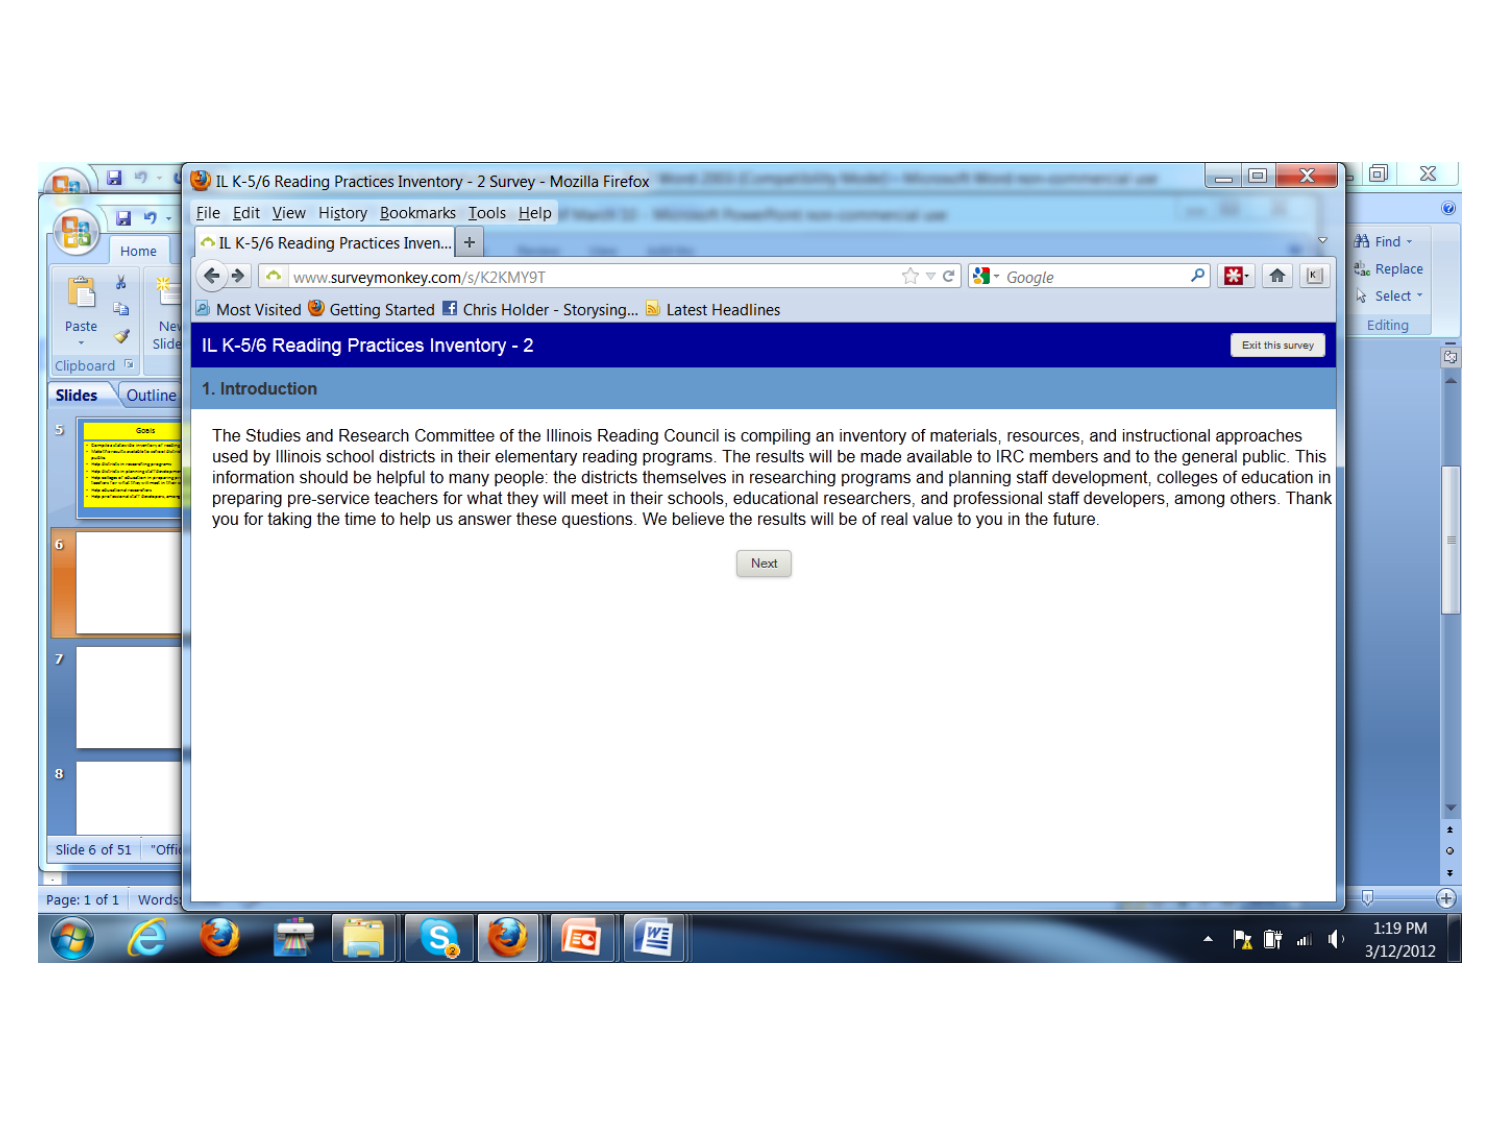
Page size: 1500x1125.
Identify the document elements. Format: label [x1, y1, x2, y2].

picture [38, 162, 1462, 963]
